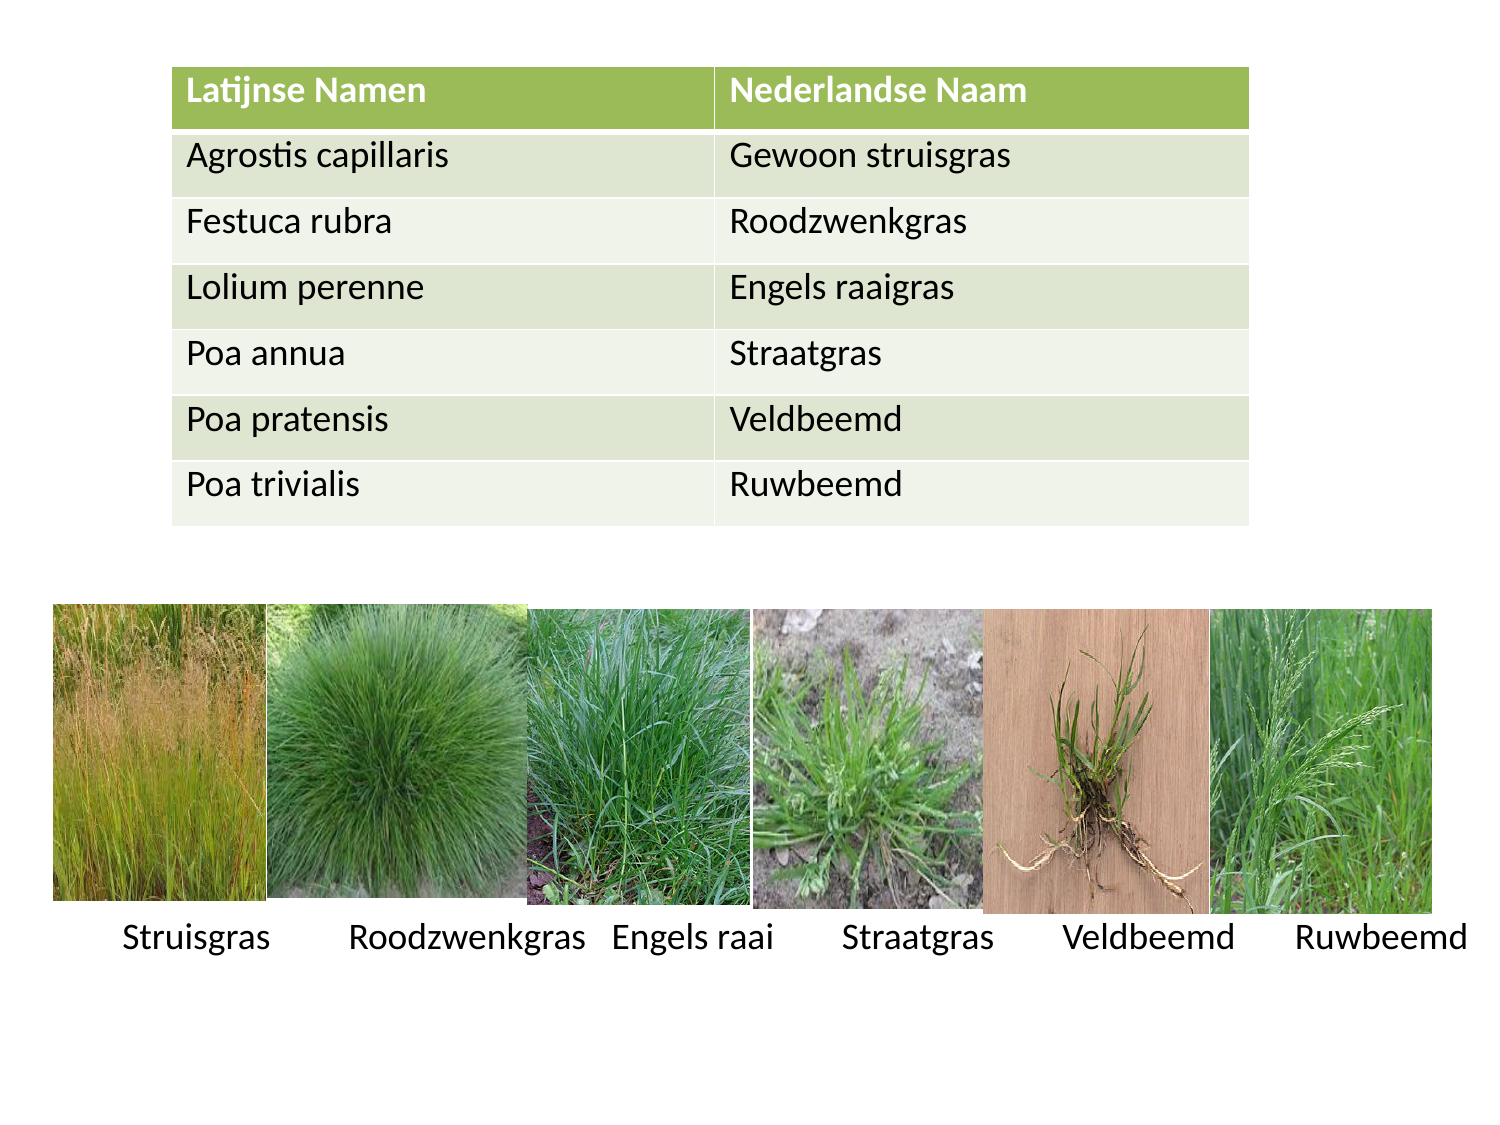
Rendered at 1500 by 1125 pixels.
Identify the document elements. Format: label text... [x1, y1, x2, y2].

text_box Struisgras Roodzwenkgras Engels raai Straatgras Veldbeemd Ruwbeemd [107, 904, 1488, 965]
table_cell Veldbeemd [715, 396, 1249, 460]
table_cell Poa pratensis [172, 396, 714, 460]
table_cell Lolium perenne [172, 265, 714, 329]
table_cell Engels raaigras [715, 265, 1249, 329]
table_cell Ruwbeemd [715, 462, 1249, 526]
table_cell Festuca rubra [172, 199, 714, 263]
table_cell Agrostis capillaris [172, 135, 714, 197]
table_cell Poa trivialis [172, 462, 714, 526]
table_cell Poa annua [172, 330, 714, 394]
table_header Nederlandse Naam [715, 67, 1249, 129]
table_cell Straatgras [715, 330, 1249, 394]
table_cell Gewoon struisgras [715, 135, 1249, 197]
picture [267, 604, 750, 906]
picture [52, 604, 266, 901]
table_cell Roodzwenkgras [715, 199, 1249, 263]
table_header Latijnse Namen [172, 67, 714, 129]
picture [753, 608, 1432, 915]
